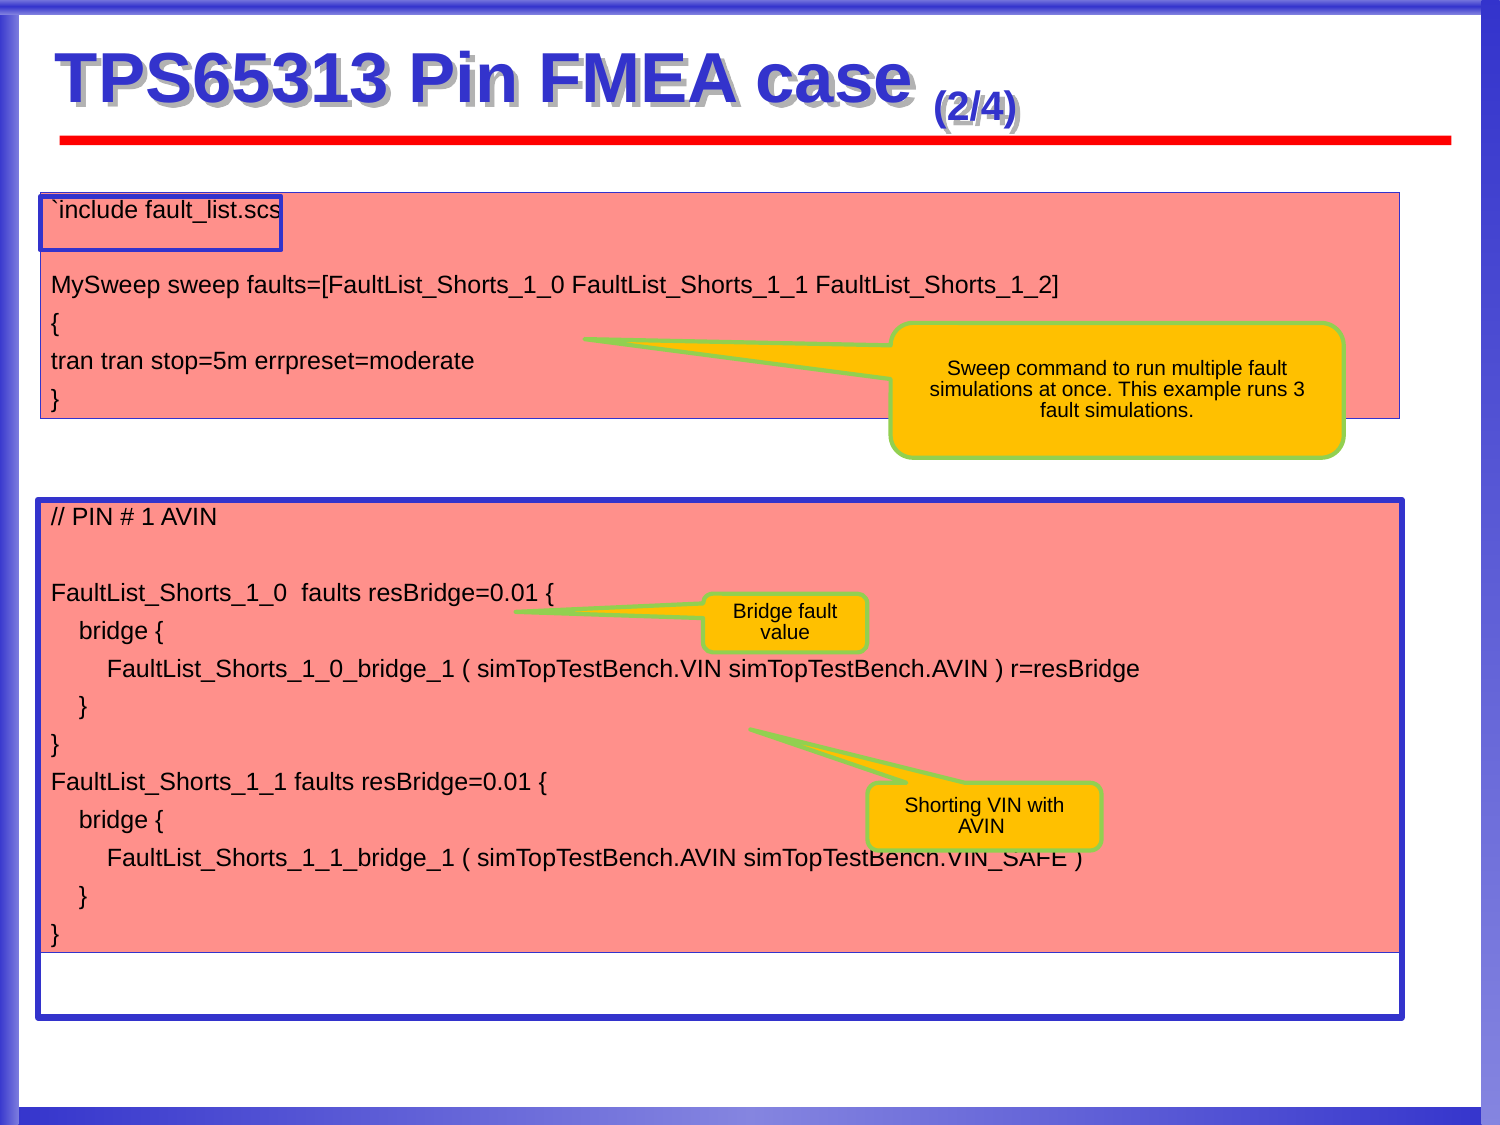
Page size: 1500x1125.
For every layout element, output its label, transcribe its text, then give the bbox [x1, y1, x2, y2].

title TPS65313 Pin FMEA case (2/4) [54, 21, 1450, 134]
text_box Sweep command to run multiple fault simulations at once. This example runs 3 fault simulations. [582, 320, 1346, 460]
text_box [36, 498, 1404, 1020]
text_box `include fault_list.scs MySweep sweep faults=[FaultList_Shorts_1_0 FaultList_Shorts_1_1 FaultList_Shorts_1_2] { tran tran stop=5m errpreset=moderate } [40, 192, 1400, 419]
text_box [38, 194, 283, 252]
